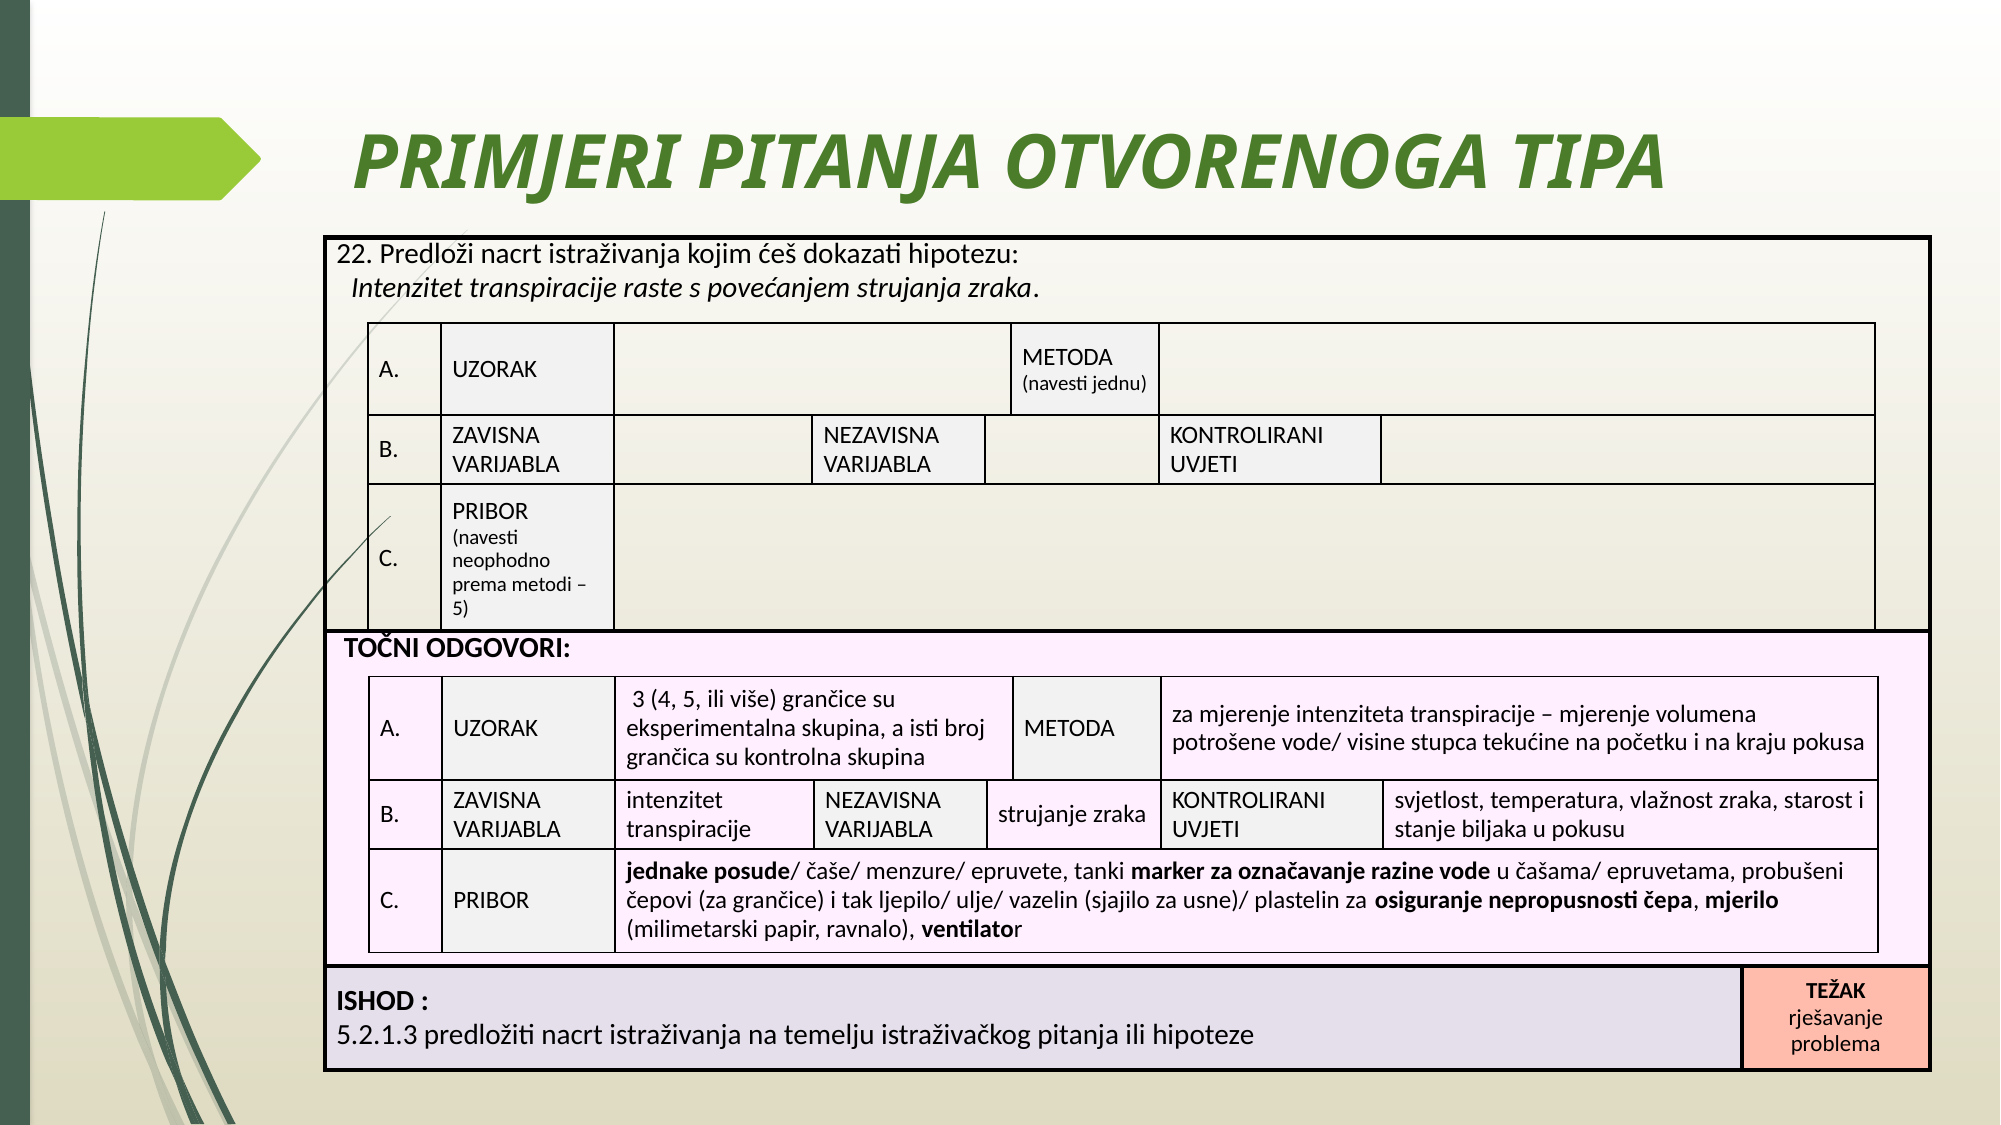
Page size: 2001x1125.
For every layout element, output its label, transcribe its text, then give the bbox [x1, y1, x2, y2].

table_cell svjetlost, temperatura, vlažnost zraka, starost i stanje biljaka u pokusu [1384, 781, 1877, 848]
table_cell strujanje zraka [988, 781, 1160, 848]
title PRIMJERI PITANJA OTVORENOGA TIPA [337, 101, 1800, 223]
table_header 3 (4, 5, ili više) grančice su eksperimentalna skupina, a isti broj grančica su kontrolna skupina [616, 677, 1012, 779]
table_cell KONTROLIRANI UVJETI [1162, 781, 1382, 848]
table_cell TOČNI ODGOVORI: [327, 633, 1928, 964]
table_header za mjerenje intenziteta transpiracije – mjerenje volumena potrošene vode/ visine stupca tekućine na početku i na kraju pokusa [1162, 677, 1877, 779]
table_header METODA [1014, 677, 1160, 779]
table_header A. [370, 677, 441, 779]
table_cell PRIBOR [443, 850, 614, 952]
table_cell TEŽAK rješavanje problema [1744, 968, 1928, 1068]
table_cell NEZAVISNA VARIJABLA [815, 781, 986, 848]
table_cell C. [370, 850, 441, 952]
table_cell B. [370, 781, 441, 848]
table_header UZORAK [443, 677, 614, 779]
table_cell ISHOD : 5.2.1.3 predložiti nacrt istraživanja na temelju istraživačkog pitanja ili hipoteze [327, 968, 1740, 1068]
table_cell ZAVISNA VARIJABLA [443, 781, 614, 848]
table_header 22. Predloži nacrt istraživanja kojim ćeš dokazati hipotezu: Intenzitet transpiracije raste s povećanjem strujanja zraka. [327, 240, 1928, 629]
table_cell jednake posude/ čaše/ menzure/ epruvete, tanki marker za označavanje razine vode u čašama/ epruvetama, probušeni čepovi (za grančice) i tak ljepilo/ ulje/ vazelin (sjajilo za usne)/ plastelin za osiguranje nepropusnosti čepa, mjerilo (milimetarski papir, ravnalo), ventilator [616, 850, 1877, 952]
table_cell intenzitet transpiracije [616, 781, 813, 848]
